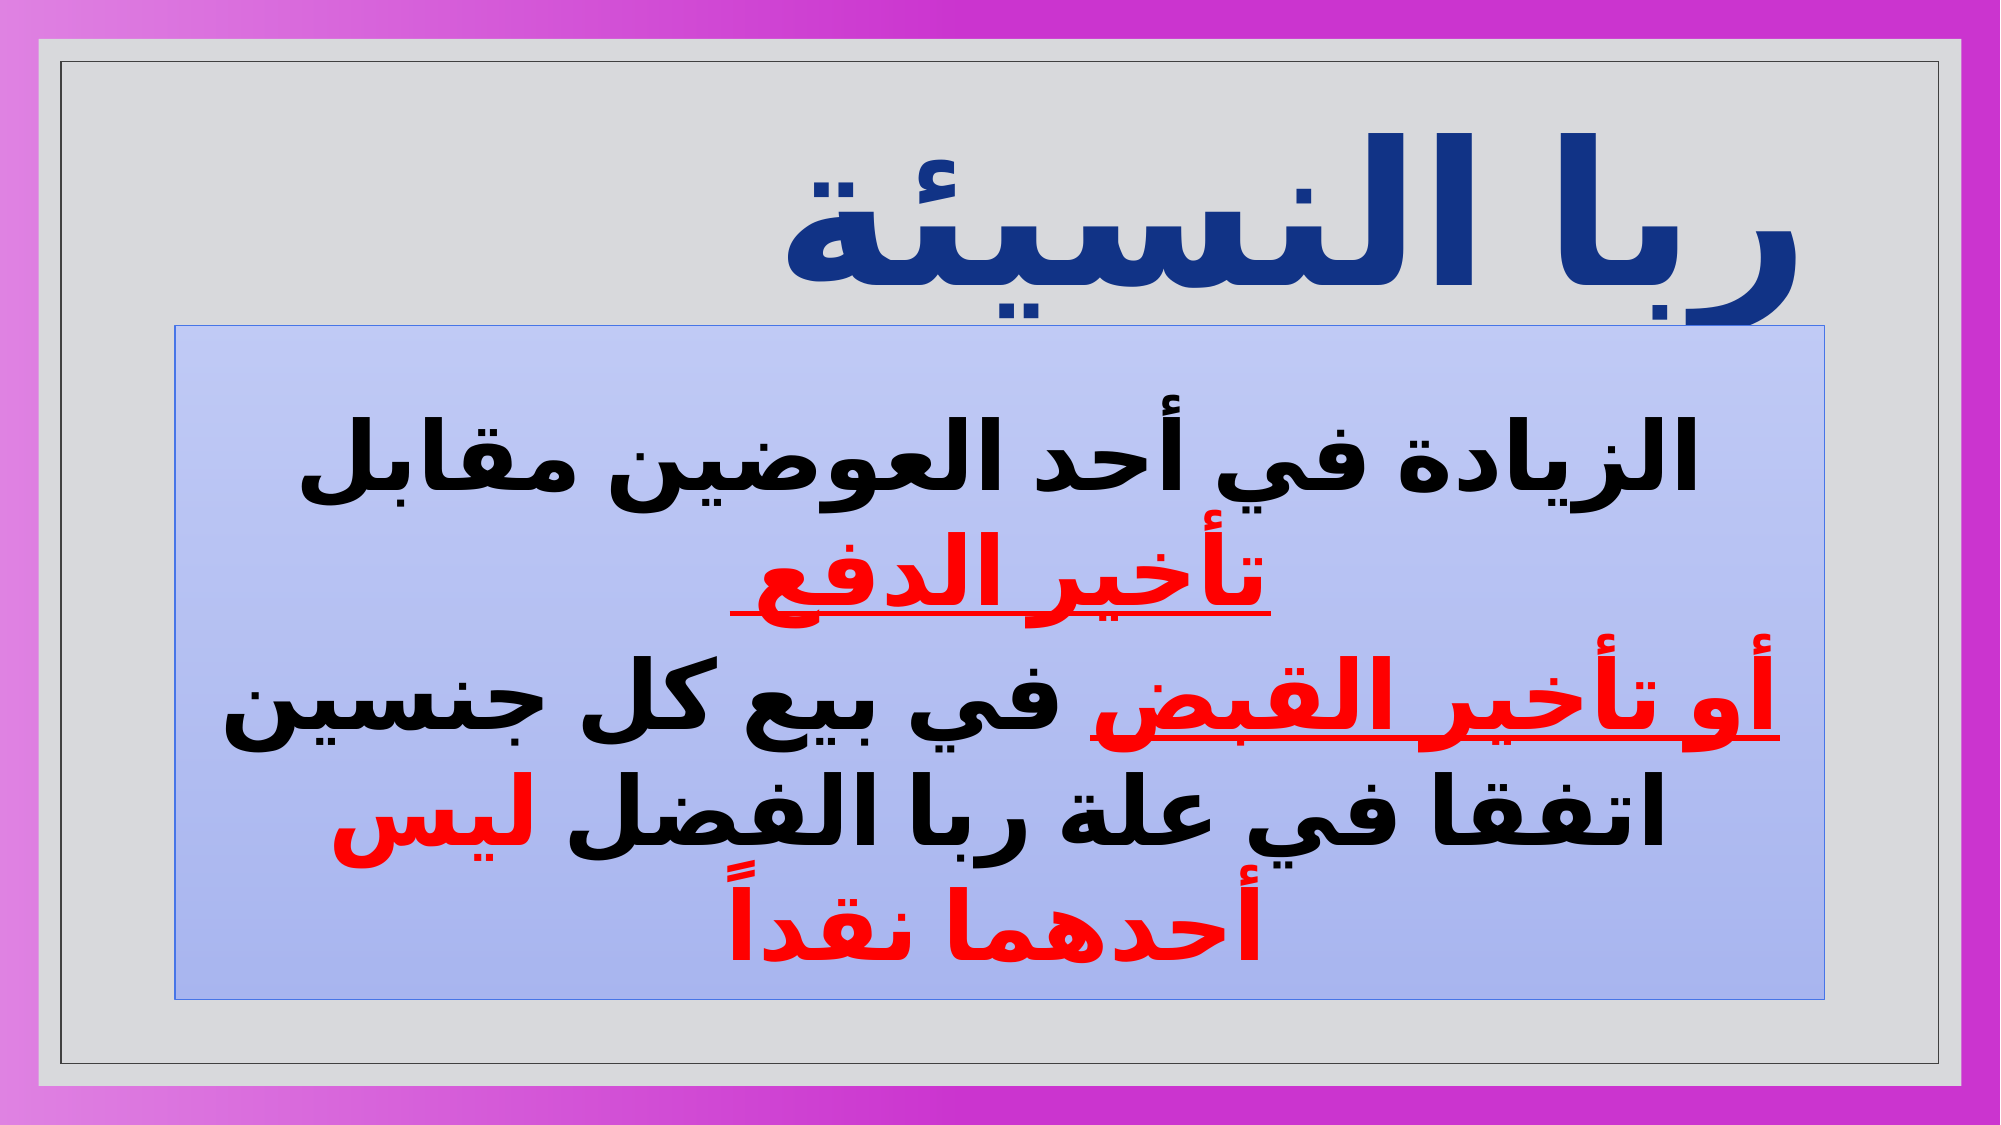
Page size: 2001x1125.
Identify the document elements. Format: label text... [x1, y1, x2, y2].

title ربا النسيئة [174, 92, 1825, 325]
list الزيادة في أحد العوضين مقابل تأخير الدفع أو تأخير القبض في بيع كل جنسين اتفقا في علة ربا الفضل ليس أحدهما نقداً [174, 325, 1825, 1000]
